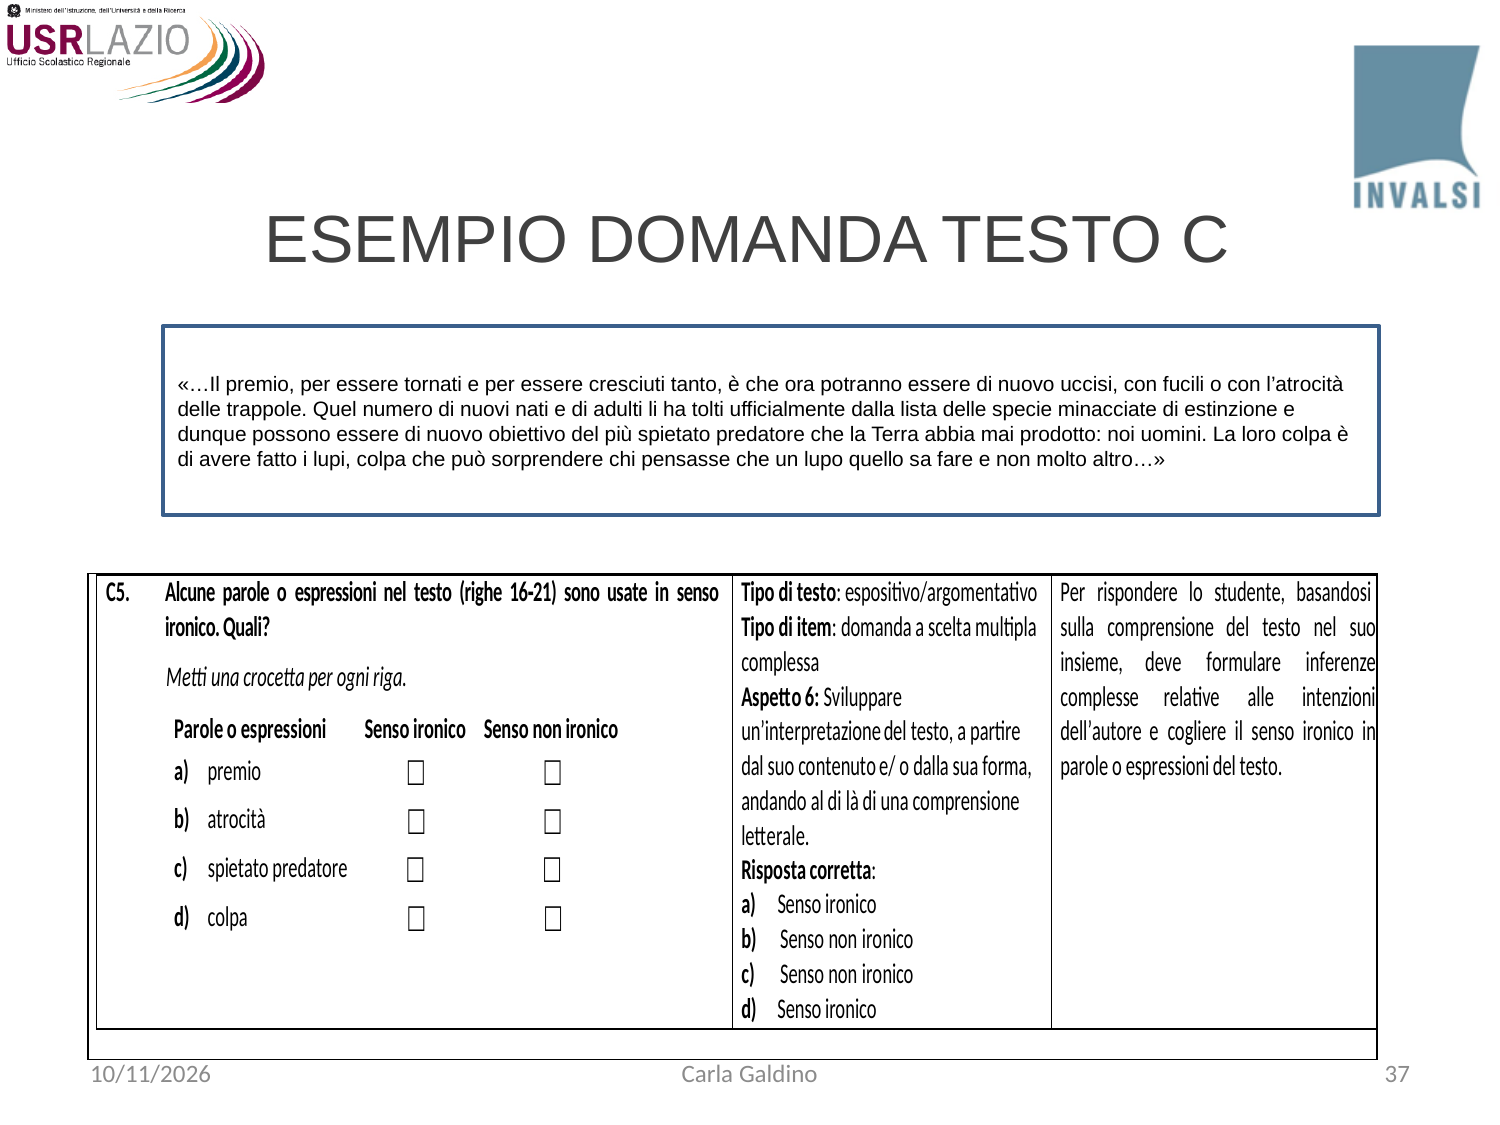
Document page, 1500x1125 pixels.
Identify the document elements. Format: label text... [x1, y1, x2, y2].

title ESEMPIO DOMANDA TESTO C [171, 168, 1324, 303]
picture [1345, 30, 1500, 224]
text_box «…Il premio, per essere tornati e per essere cresciuti tanto, è che ora potranno essere di nuovo uccisi, con fucili o con l’atrocità delle trappole. Quel numero di nuovi nati e di adulti li ha tolti ufficialmente dalla lista delle specie minacciate di estinzione e dunque possono essere di nuovo obiettivo del più spietato predatore che la Terra abbia mai prodotto: noi uomini. La loro colpa è di avere fatto i lupi, colpa che può sorprendere chi pensasse che un lupo quello sa fare e non molto altro…» [161, 324, 1381, 517]
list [88, 574, 1377, 1059]
picture [0, 0, 267, 104]
footer Carla Galdino [512, 1066, 988, 1103]
slide_number 37 [1074, 1042, 1425, 1103]
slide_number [75, 1042, 425, 1103]
